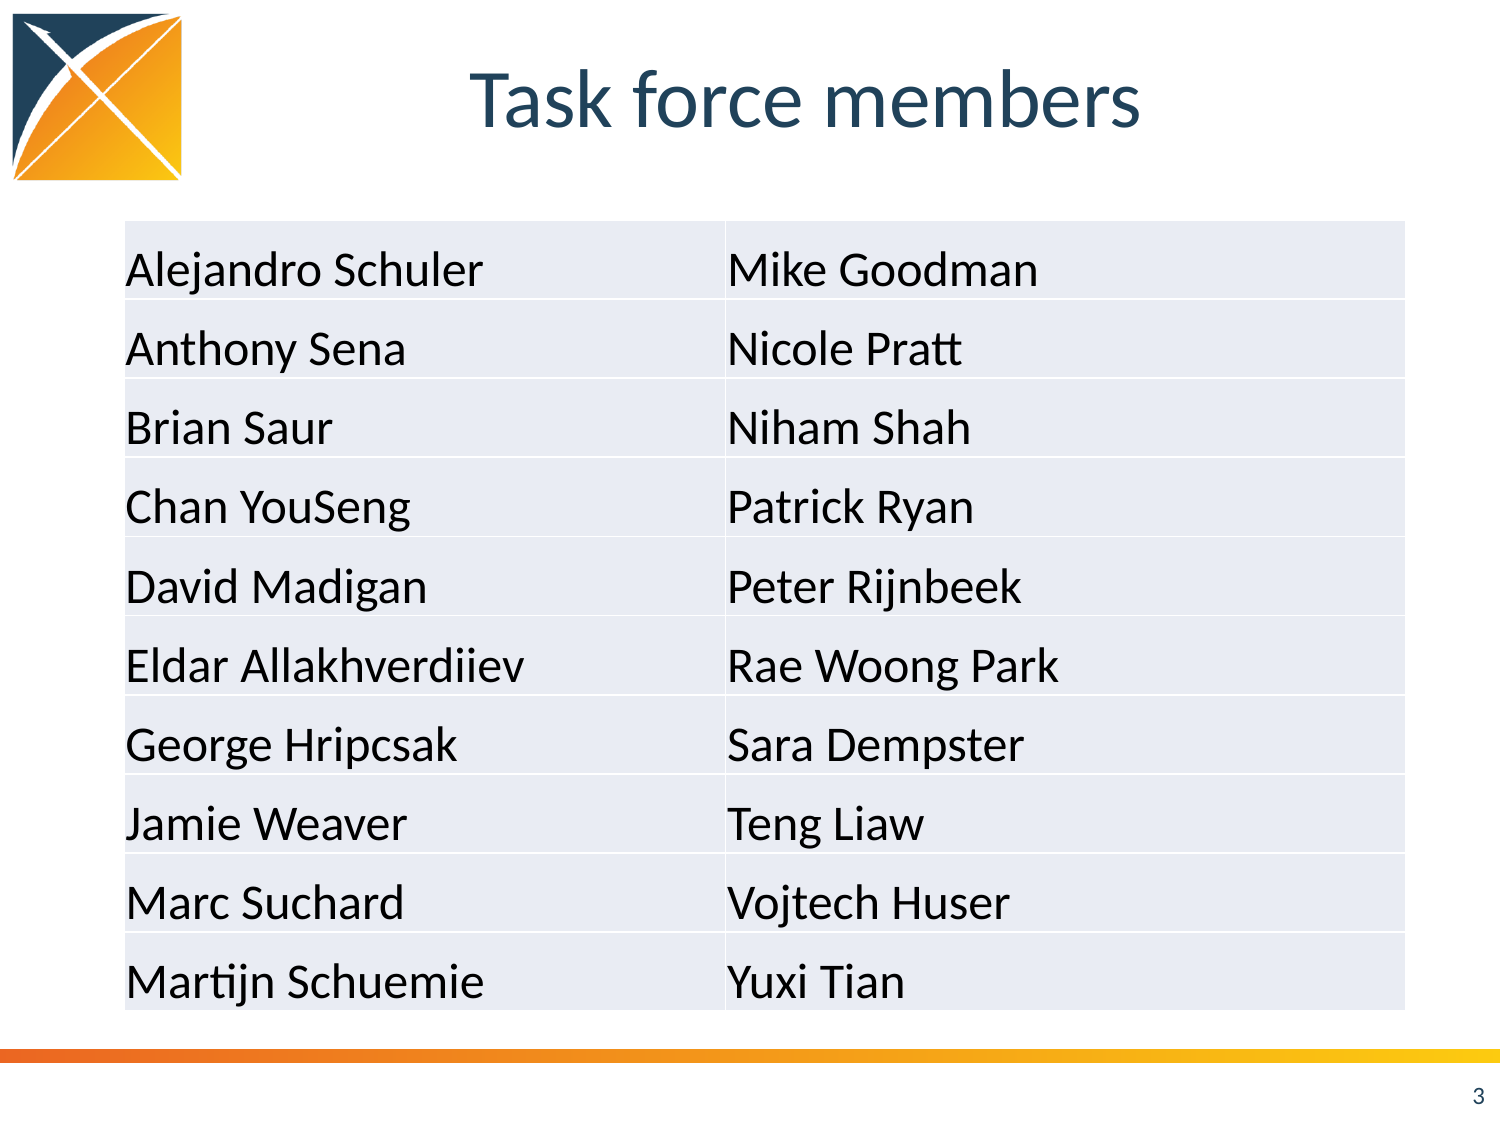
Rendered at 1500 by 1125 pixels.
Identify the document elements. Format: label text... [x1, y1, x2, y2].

table_cell Patrick Ryan [726, 458, 1405, 536]
picture [0, 0, 206, 200]
table_cell Brian Saur [125, 379, 725, 456]
table_cell Teng Liaw [726, 775, 1405, 852]
table_cell David Madigan [125, 537, 725, 615]
table_cell Chan YouSeng [125, 458, 725, 536]
table_header Mike Goodman [726, 221, 1405, 298]
table_cell Niham Shah [726, 379, 1405, 456]
table_header Alejandro Schuler [125, 221, 725, 298]
title Task force members [187, 24, 1425, 163]
table_cell Sara Dempster [726, 696, 1405, 773]
table_cell Vojtech Huser [726, 854, 1405, 931]
table_cell Anthony Sena [125, 300, 725, 377]
table_cell Peter Rijnbeek [726, 537, 1405, 615]
table_cell George Hripcsak [125, 696, 725, 773]
table_cell Eldar Allakhverdiiev [125, 616, 725, 694]
slide_number 3 [1149, 1065, 1500, 1125]
table_cell Marc Suchard [125, 854, 725, 931]
table_cell Rae Woong Park [726, 616, 1405, 694]
table_cell Martijn Schuemie [125, 933, 725, 1010]
table_cell Yuxi Tian [726, 933, 1405, 1010]
table_cell Jamie Weaver [125, 775, 725, 852]
table_cell Nicole Pratt [726, 300, 1405, 377]
